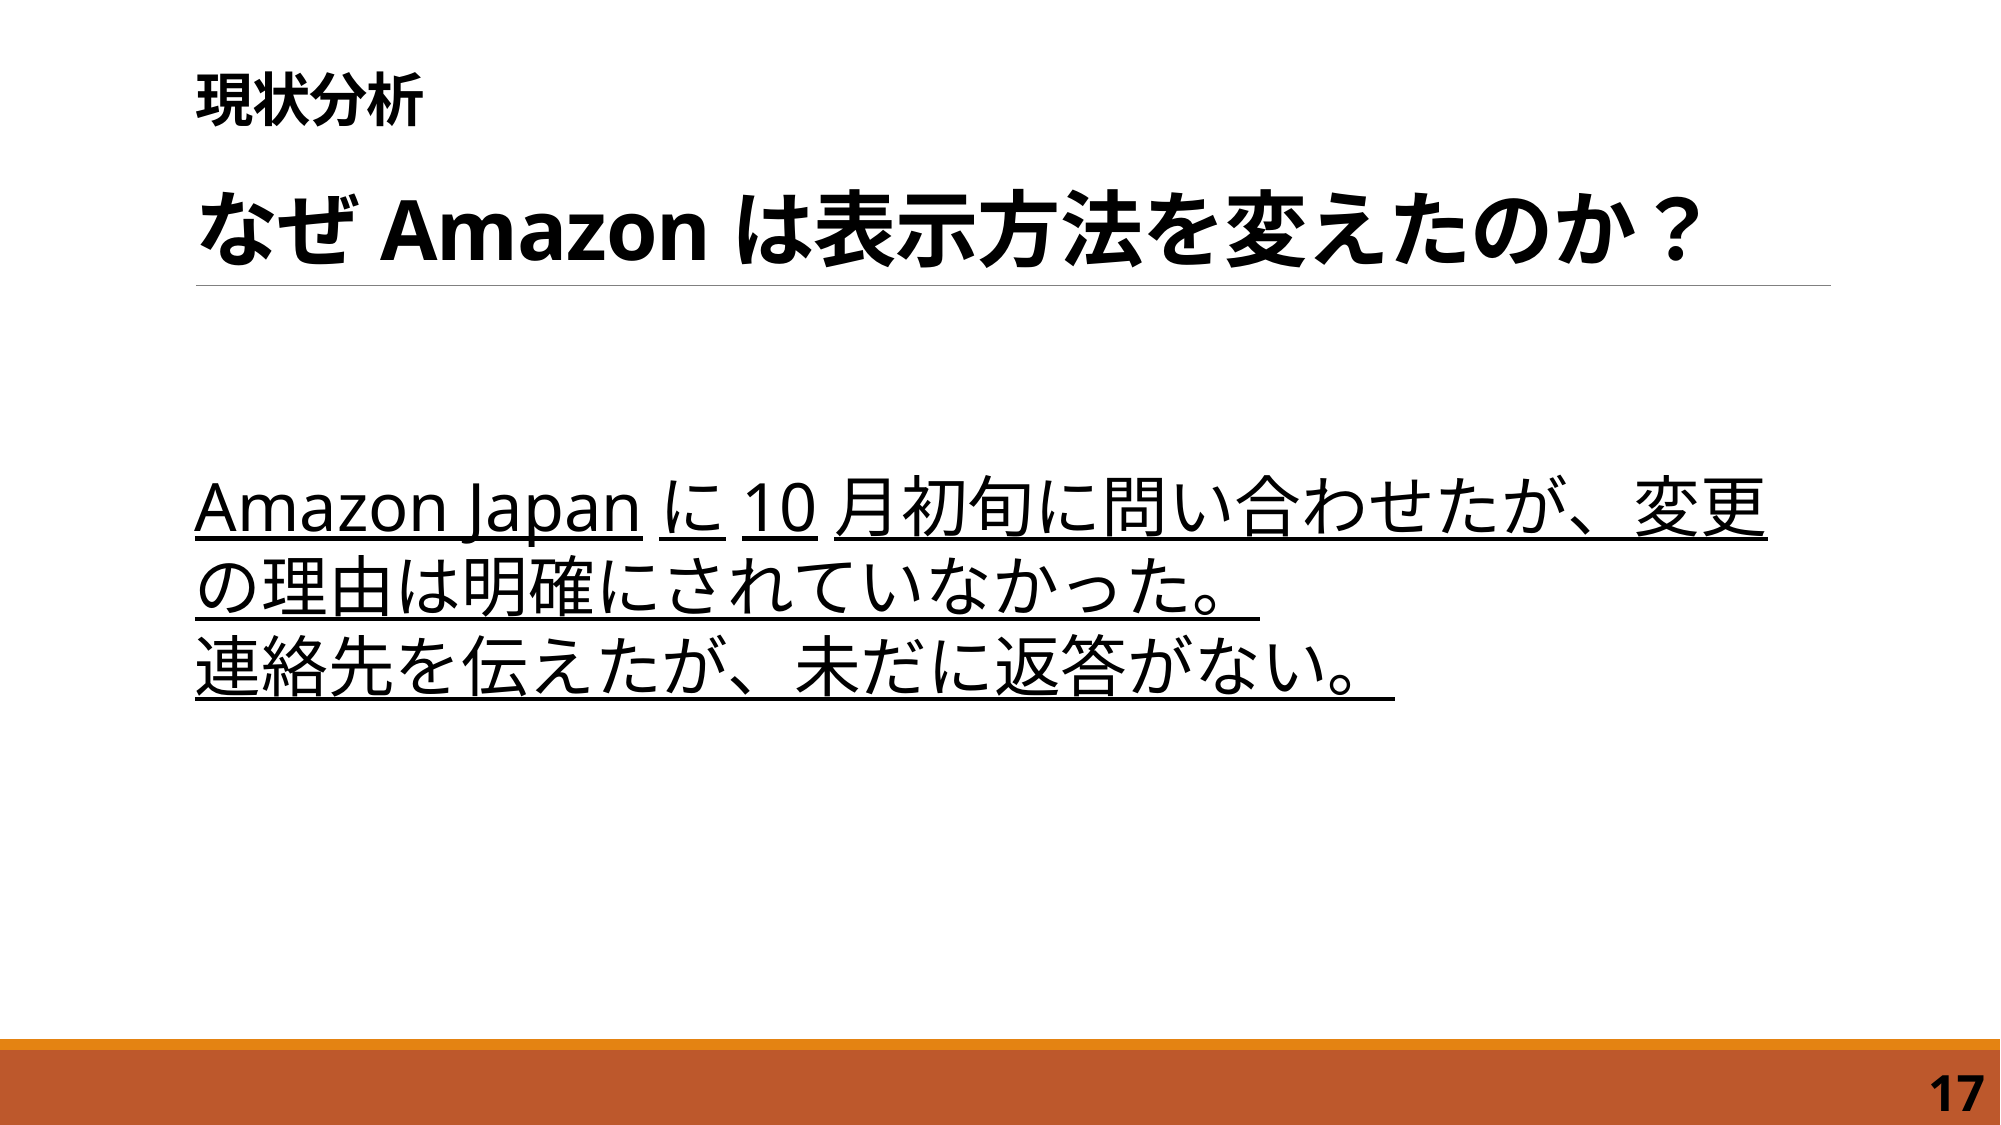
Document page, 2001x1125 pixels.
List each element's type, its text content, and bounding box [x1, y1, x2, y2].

title 現状分析 なぜAmazonは表示方法を変えたのか？ [180, 47, 1830, 285]
text_box Amazon Japanに10月初旬に問い合わせたが、変更の理由は明確にされていなかった。 連絡先を伝えたが、未だに返答がない。 [179, 457, 1830, 712]
slide_number 17 [1784, 1065, 2000, 1125]
